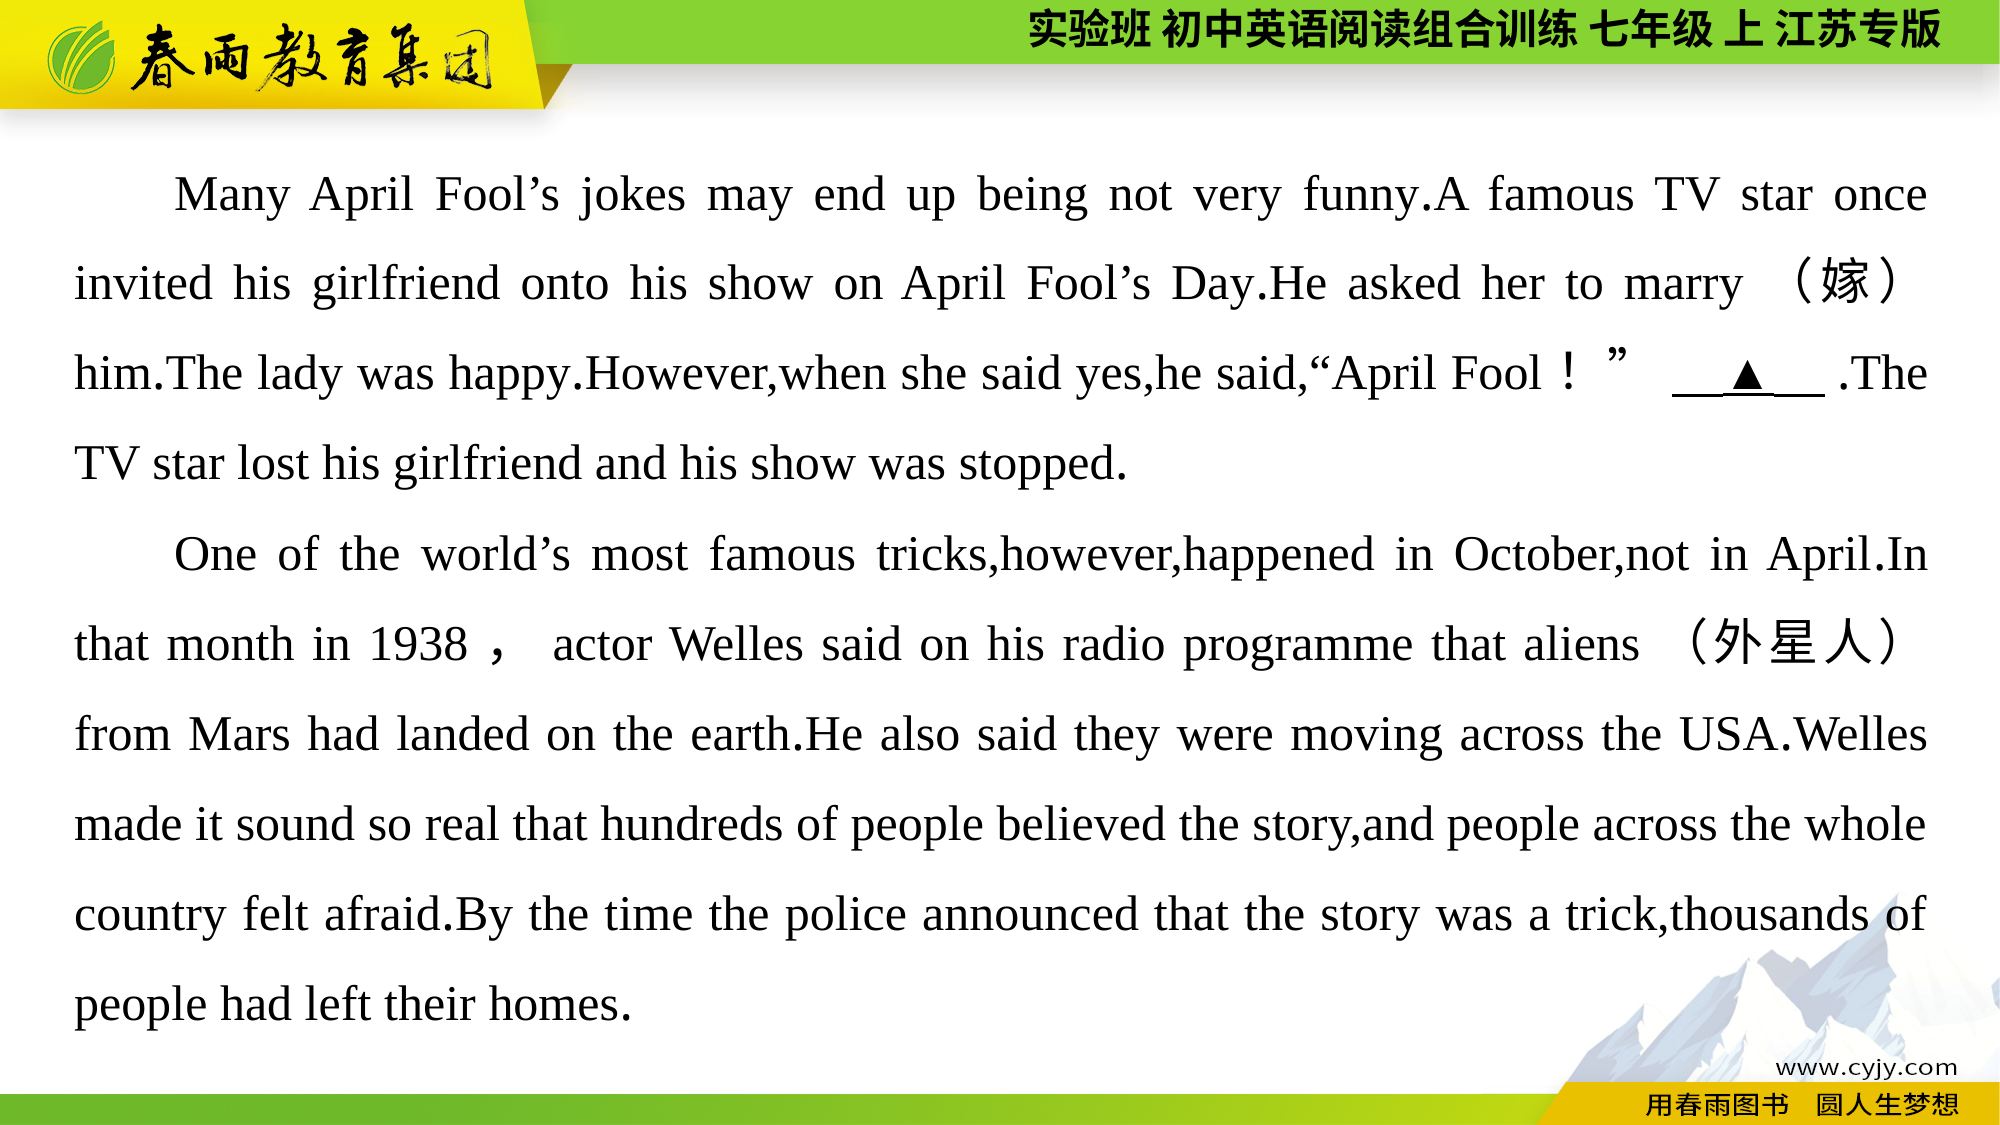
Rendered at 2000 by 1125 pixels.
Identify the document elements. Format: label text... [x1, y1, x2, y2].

list Many April Fool’s jokes may end up being not very funny.A famous TV star once invited his girlfriend onto his show on April Fool’s Day.He asked her to marry（嫁） him.The lady was happy.However,when she said yes,he said,“April Fool！” ▲ .The TV star lost his girlfriend and his show was stopped. One of the world’s most famous tricks,however,happened in October,not in April.In that month in 1938，actor Welles said on his radio programme that aliens（外星人） from Mars had landed on the earth.He also said they were moving across the USA.Welles made it sound so real that hundreds of people believed the story,and people across the whole country felt afraid.By the time the police announced that the story was a trick,thousands of people had left their homes. [59, 122, 1944, 1035]
picture [0, 0, 2000, 1125]
